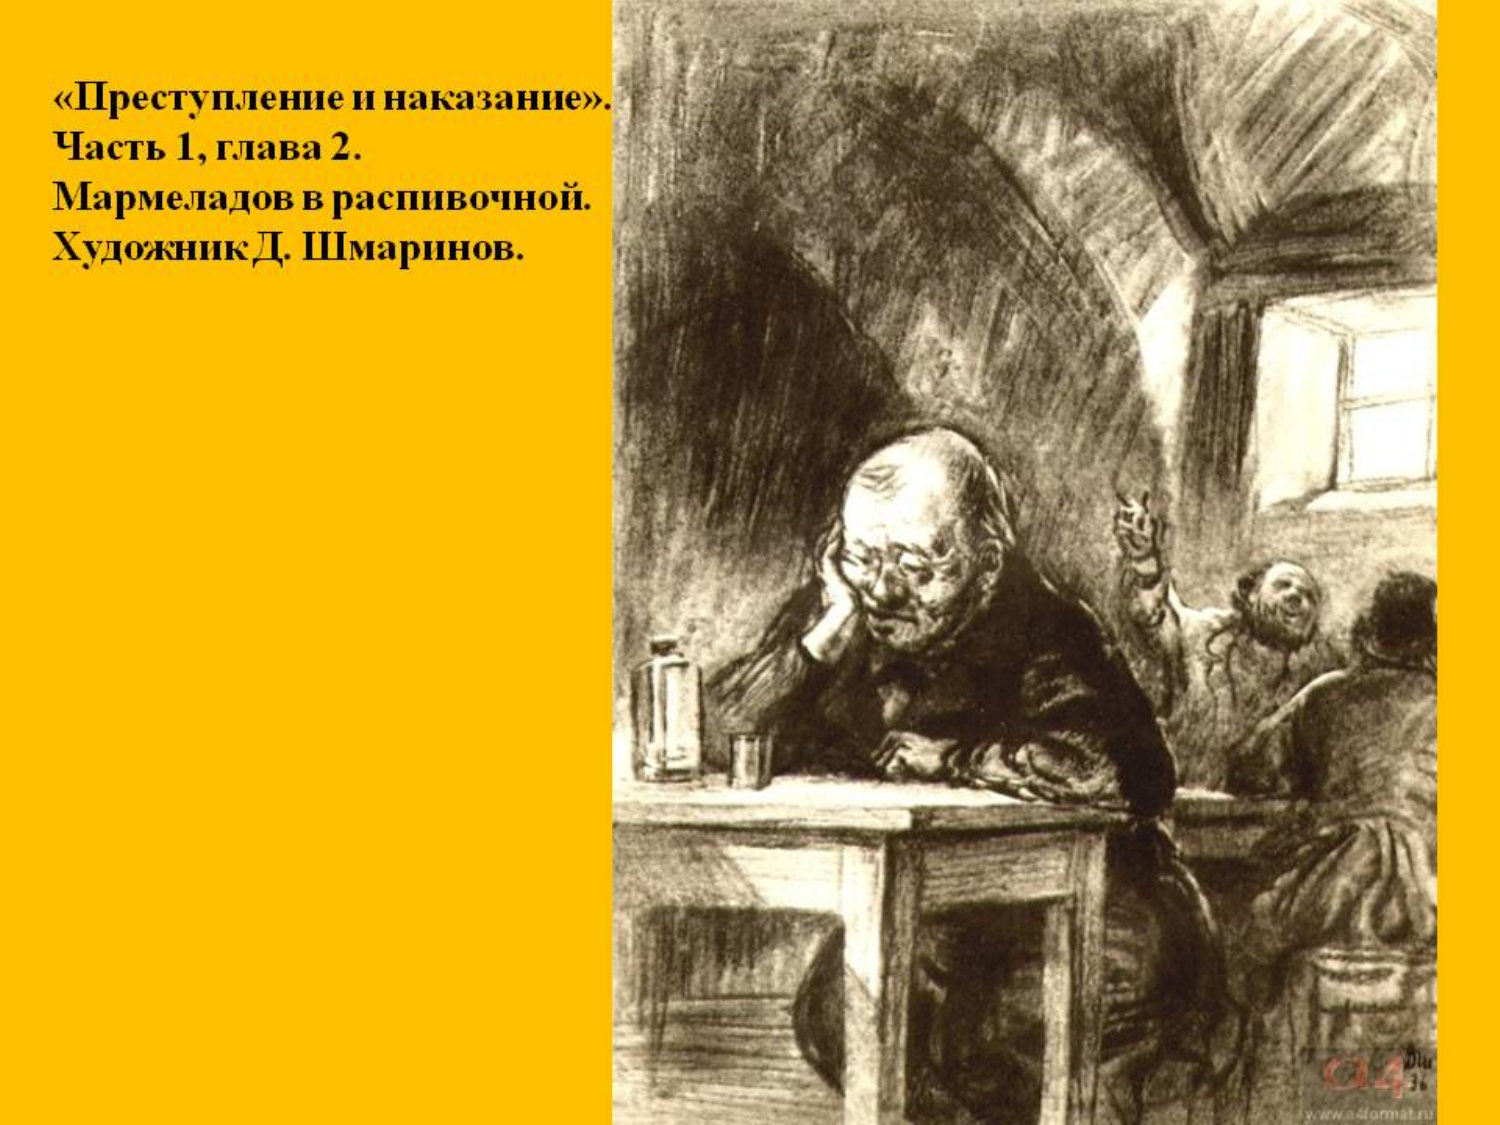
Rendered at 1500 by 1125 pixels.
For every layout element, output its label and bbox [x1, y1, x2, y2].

list [0, 0, 1500, 1125]
